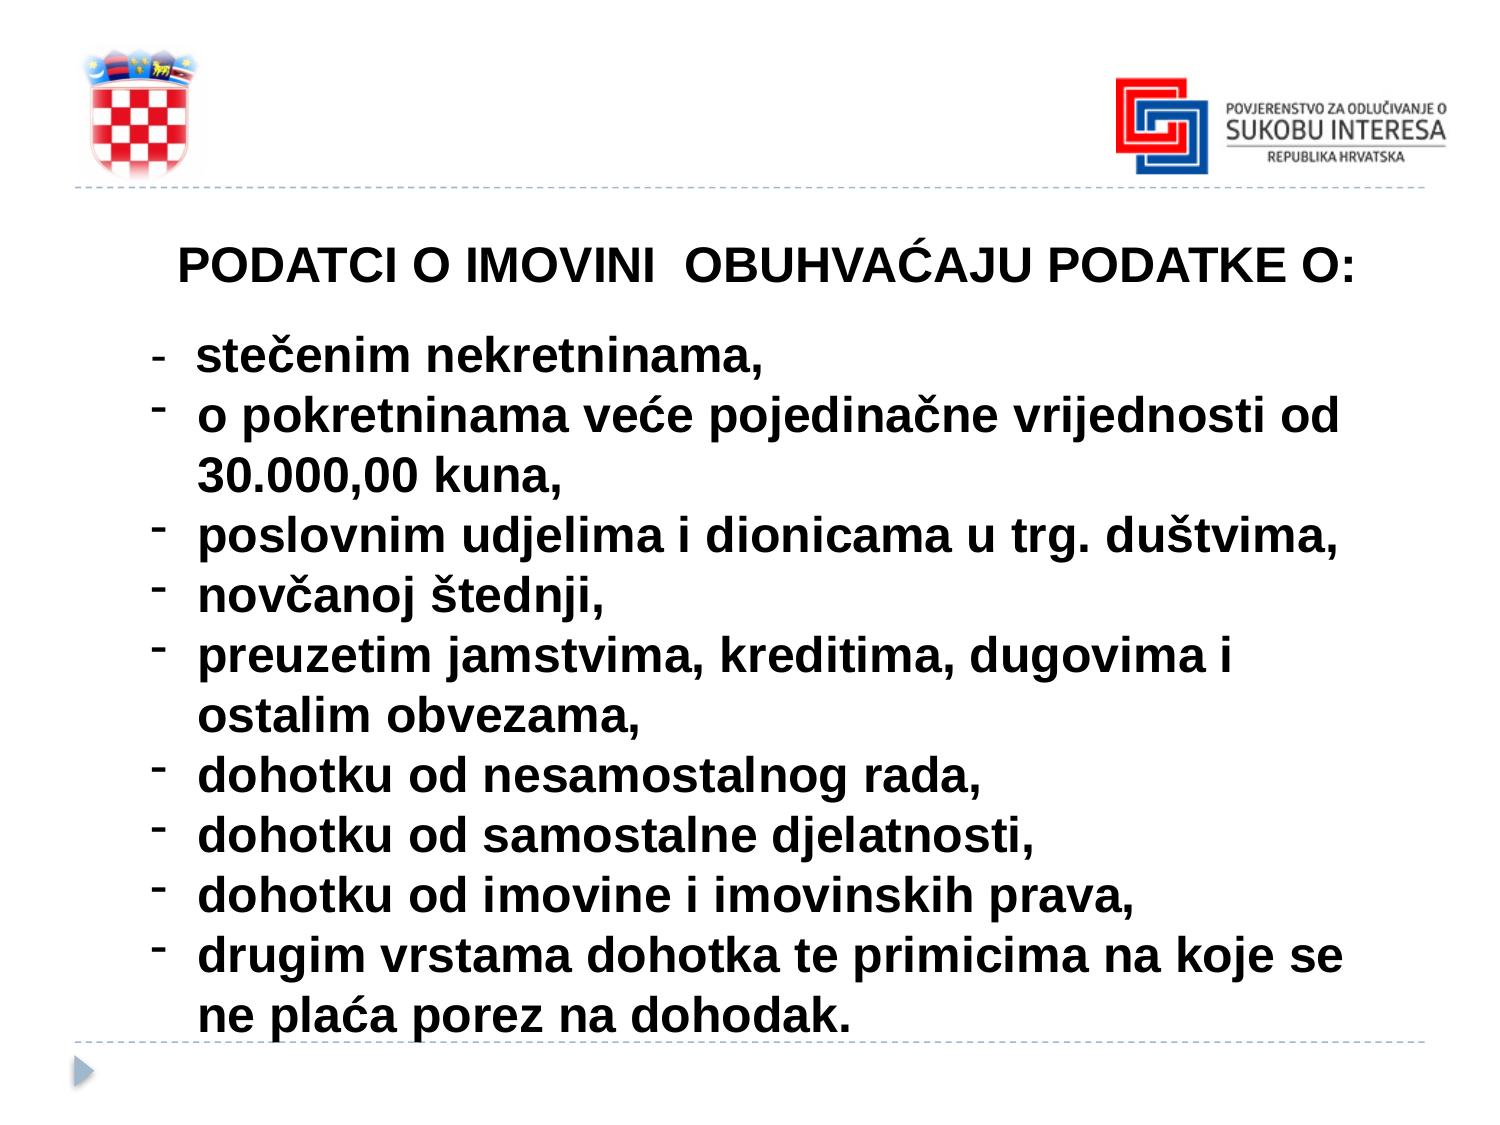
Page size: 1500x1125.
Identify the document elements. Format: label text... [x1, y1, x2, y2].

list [75, 42, 208, 185]
picture [1115, 66, 1451, 185]
text_box PODATCI O IMOVINI OBUHVAĆAJU PODATKE O: - stečenim nekretninama, o pokretninama veće pojedinačne vrijednosti od 30.000,00 kuna, poslovnim udjelima i dionicama u trg. duštvima, novčanoj štednji, preuzetim jamstvima, kreditima, dugovima i ostalim obvezama, dohotku od nesamostalnog rada, dohotku od samostalne djelatnosti, dohotku od imovine i imovinskih prava, drugim vrstama dohotka te primicima na koje se ne plaća porez na dohodak. [135, 195, 1400, 1050]
